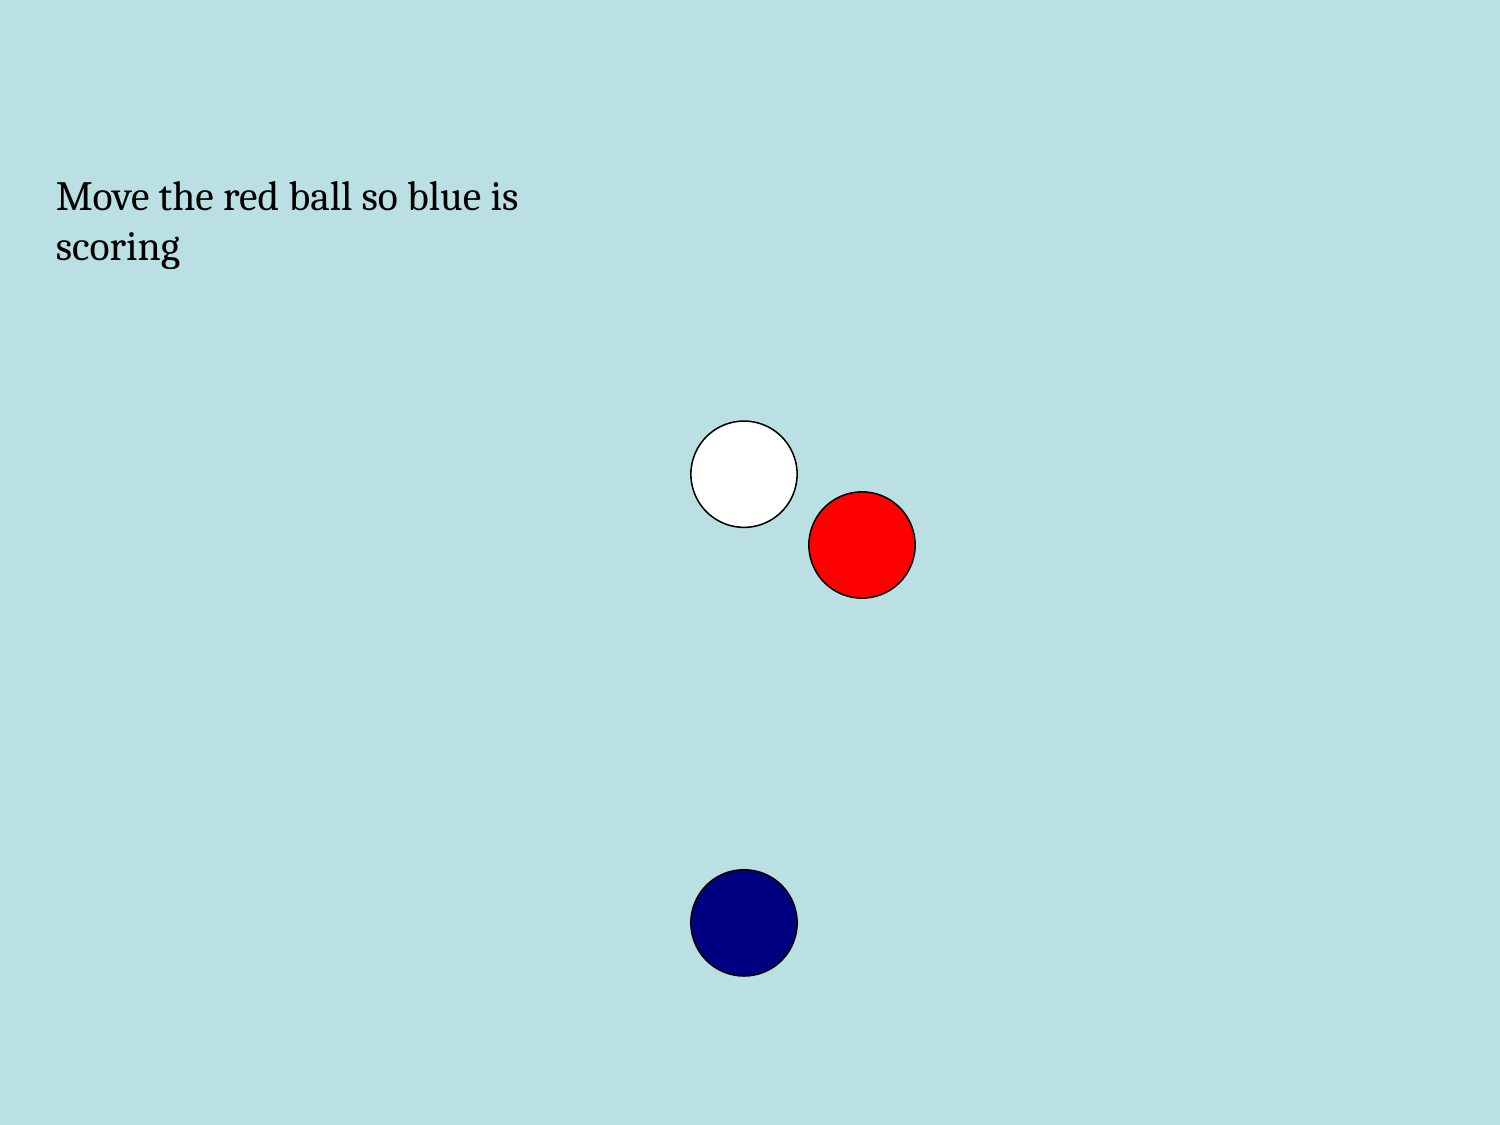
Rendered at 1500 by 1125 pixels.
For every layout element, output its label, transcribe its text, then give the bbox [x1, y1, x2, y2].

text_box Move the red ball so blue is scoring [41, 160, 621, 276]
text_box [690, 421, 798, 528]
text_box [808, 491, 916, 599]
text_box [690, 869, 798, 977]
